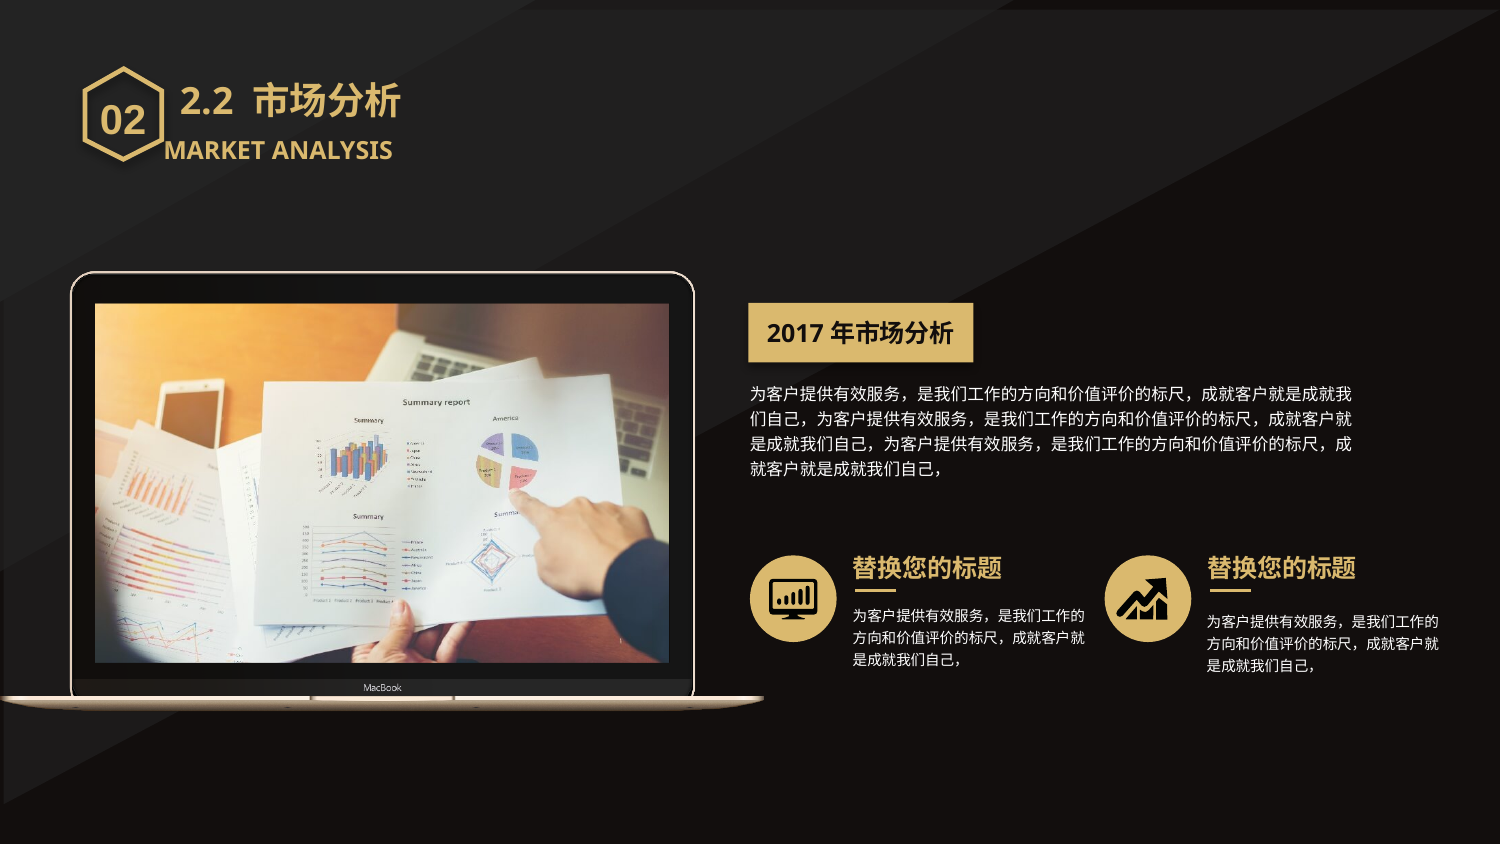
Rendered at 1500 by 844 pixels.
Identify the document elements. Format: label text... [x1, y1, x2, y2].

text_box 2017年市场分析 [764, 302, 974, 364]
text_box [764, 554, 838, 644]
text_box 替换您的标题 [1192, 544, 1372, 590]
text_box 2.2 市场分析 [164, 69, 417, 130]
text_box [1103, 554, 1193, 644]
picture [0, 271, 764, 720]
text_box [84, 68, 162, 160]
text_box 为客户提供有效服务，是我们工作的方向和价值评价的标尺，成就客户就是成就我们自己， [837, 594, 1104, 676]
text_box MARKET ANALYSIS [148, 127, 408, 173]
text_box 为客户提供有效服务，是我们工作的方向和价值评价的标尺，成就客户就是成就我们自己， [1191, 601, 1458, 682]
text_box 为客户提供有效服务，是我们工作的方向和价值评价的标尺，成就客户就是成就我们自己，为客户提供有效服务，是我们工作的方向和价值评价的标尺，成就客户就是成就我们自己，为客户提供有效服务，是我们工作的方向和价值评价的标尺，成就客户就是成就我们自己， [764, 371, 1383, 487]
text_box 替换您的标题 [837, 544, 1018, 590]
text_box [769, 578, 818, 620]
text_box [1115, 577, 1168, 620]
